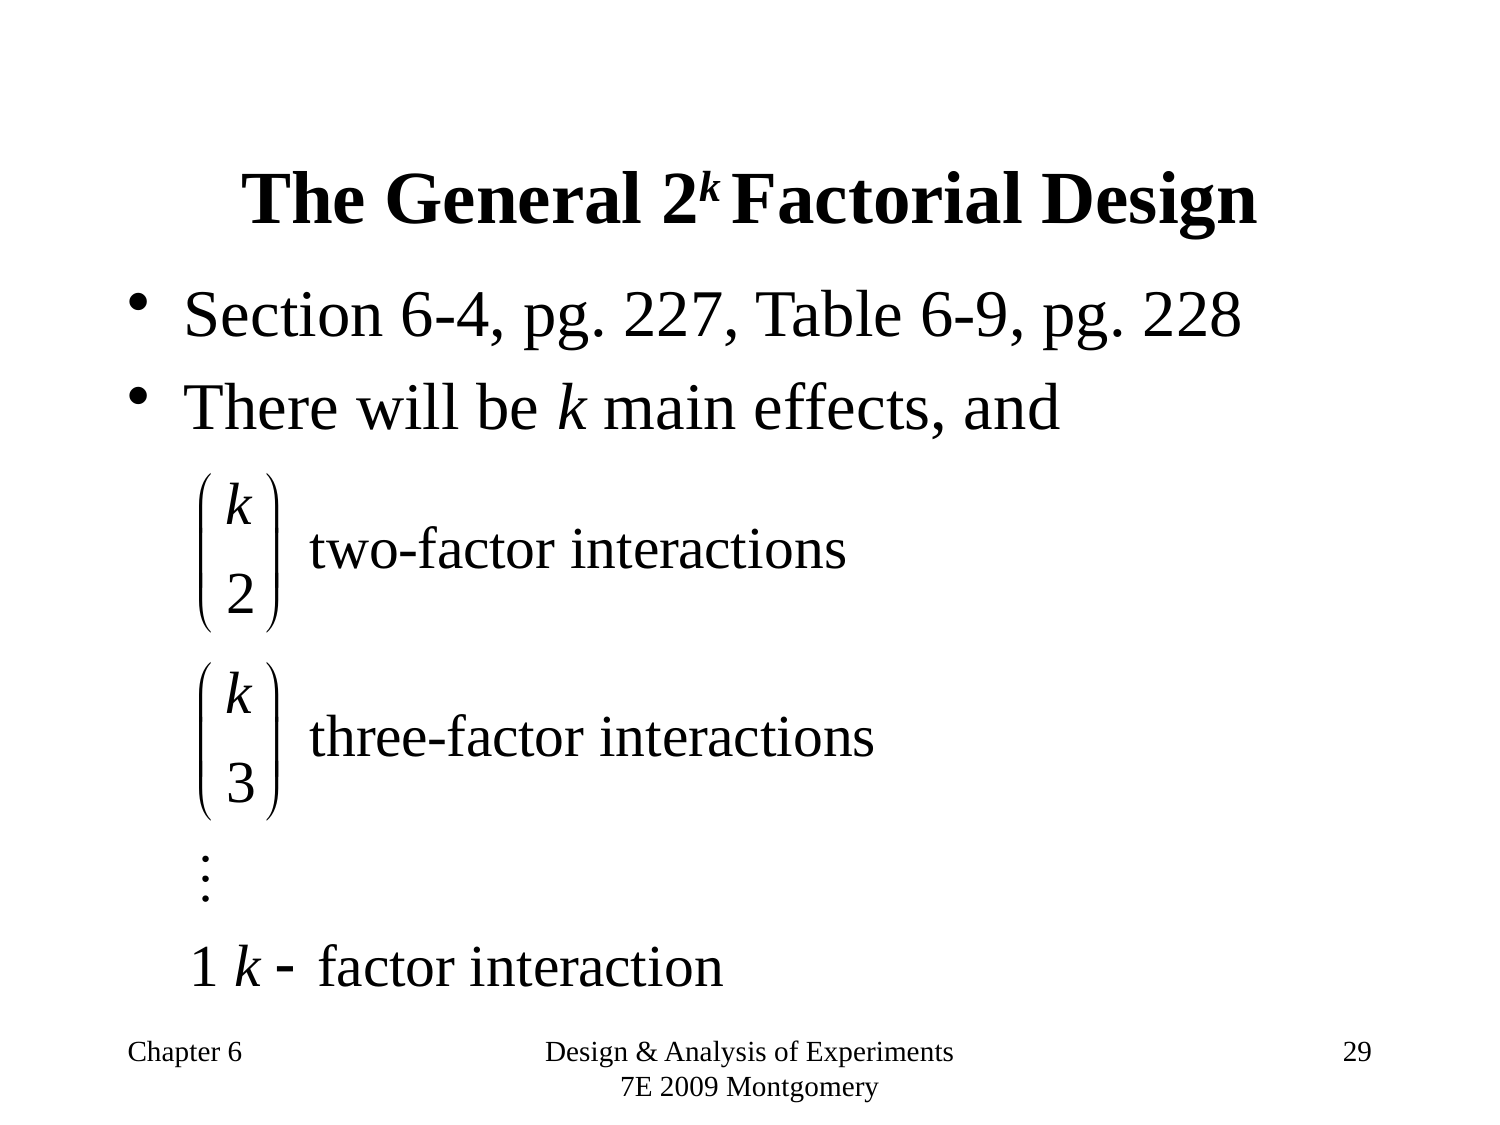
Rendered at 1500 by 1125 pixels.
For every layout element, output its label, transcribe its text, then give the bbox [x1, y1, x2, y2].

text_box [187, 462, 888, 999]
list Section 6-4, pg. 227, Table 6-9, pg. 228 There will be k main effects, and [112, 262, 1388, 938]
title The General 2k Factorial Design [112, 99, 1388, 262]
slide_number 29 [1074, 1024, 1388, 1101]
footer Design & Analysis of Experiments 7E 2009 Montgomery [512, 1024, 988, 1101]
slide_number Chapter 6 [112, 1024, 426, 1101]
